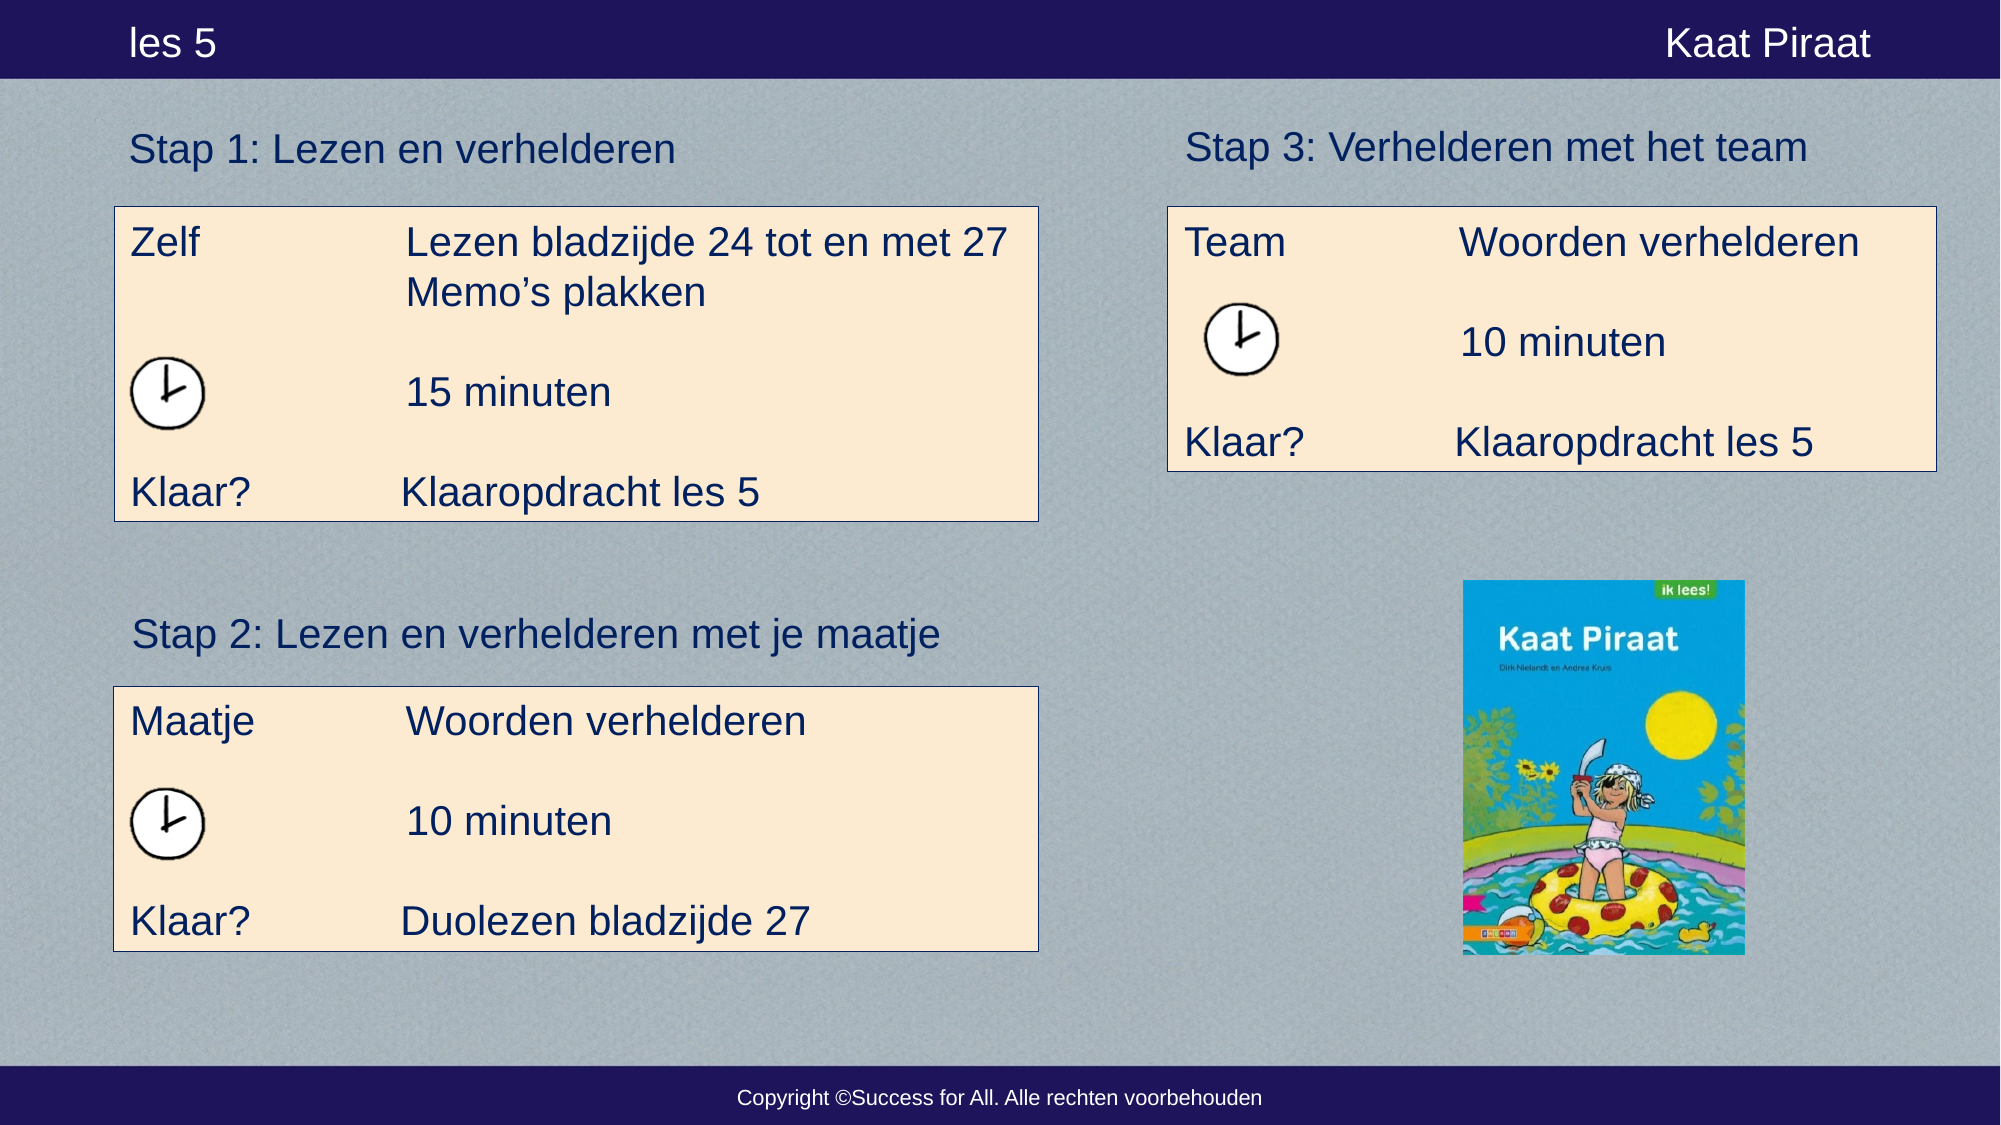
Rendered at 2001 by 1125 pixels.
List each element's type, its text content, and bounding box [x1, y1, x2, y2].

text_box Kaat Piraat [999, 8, 1886, 73]
text_box les 5 [114, 8, 354, 73]
text_box Stap 3: Verhelderen met het team [1170, 112, 1824, 178]
text_box Copyright ©Success for All. Alle rechten voorbehouden [0, 1076, 2000, 1125]
picture [0, 0, 2001, 1125]
text_box Maatje Woorden verhelderen 10 minuten Klaar? Duolezen bladzijde 27 [113, 686, 1039, 952]
text_box Team Woorden verhelderen 10 minuten Klaar? Klaaropdracht les 5 [1167, 206, 1937, 472]
text_box Zelf Lezen bladzijde 24 tot en met 27 Memo’s plakken 15 minuten Klaar? Klaaropdracht les 5 [114, 206, 1039, 522]
text_box Stap 2: Lezen en verhelderen met je maatje [116, 599, 957, 665]
text_box Stap 1: Lezen en verhelderen [113, 114, 1115, 180]
